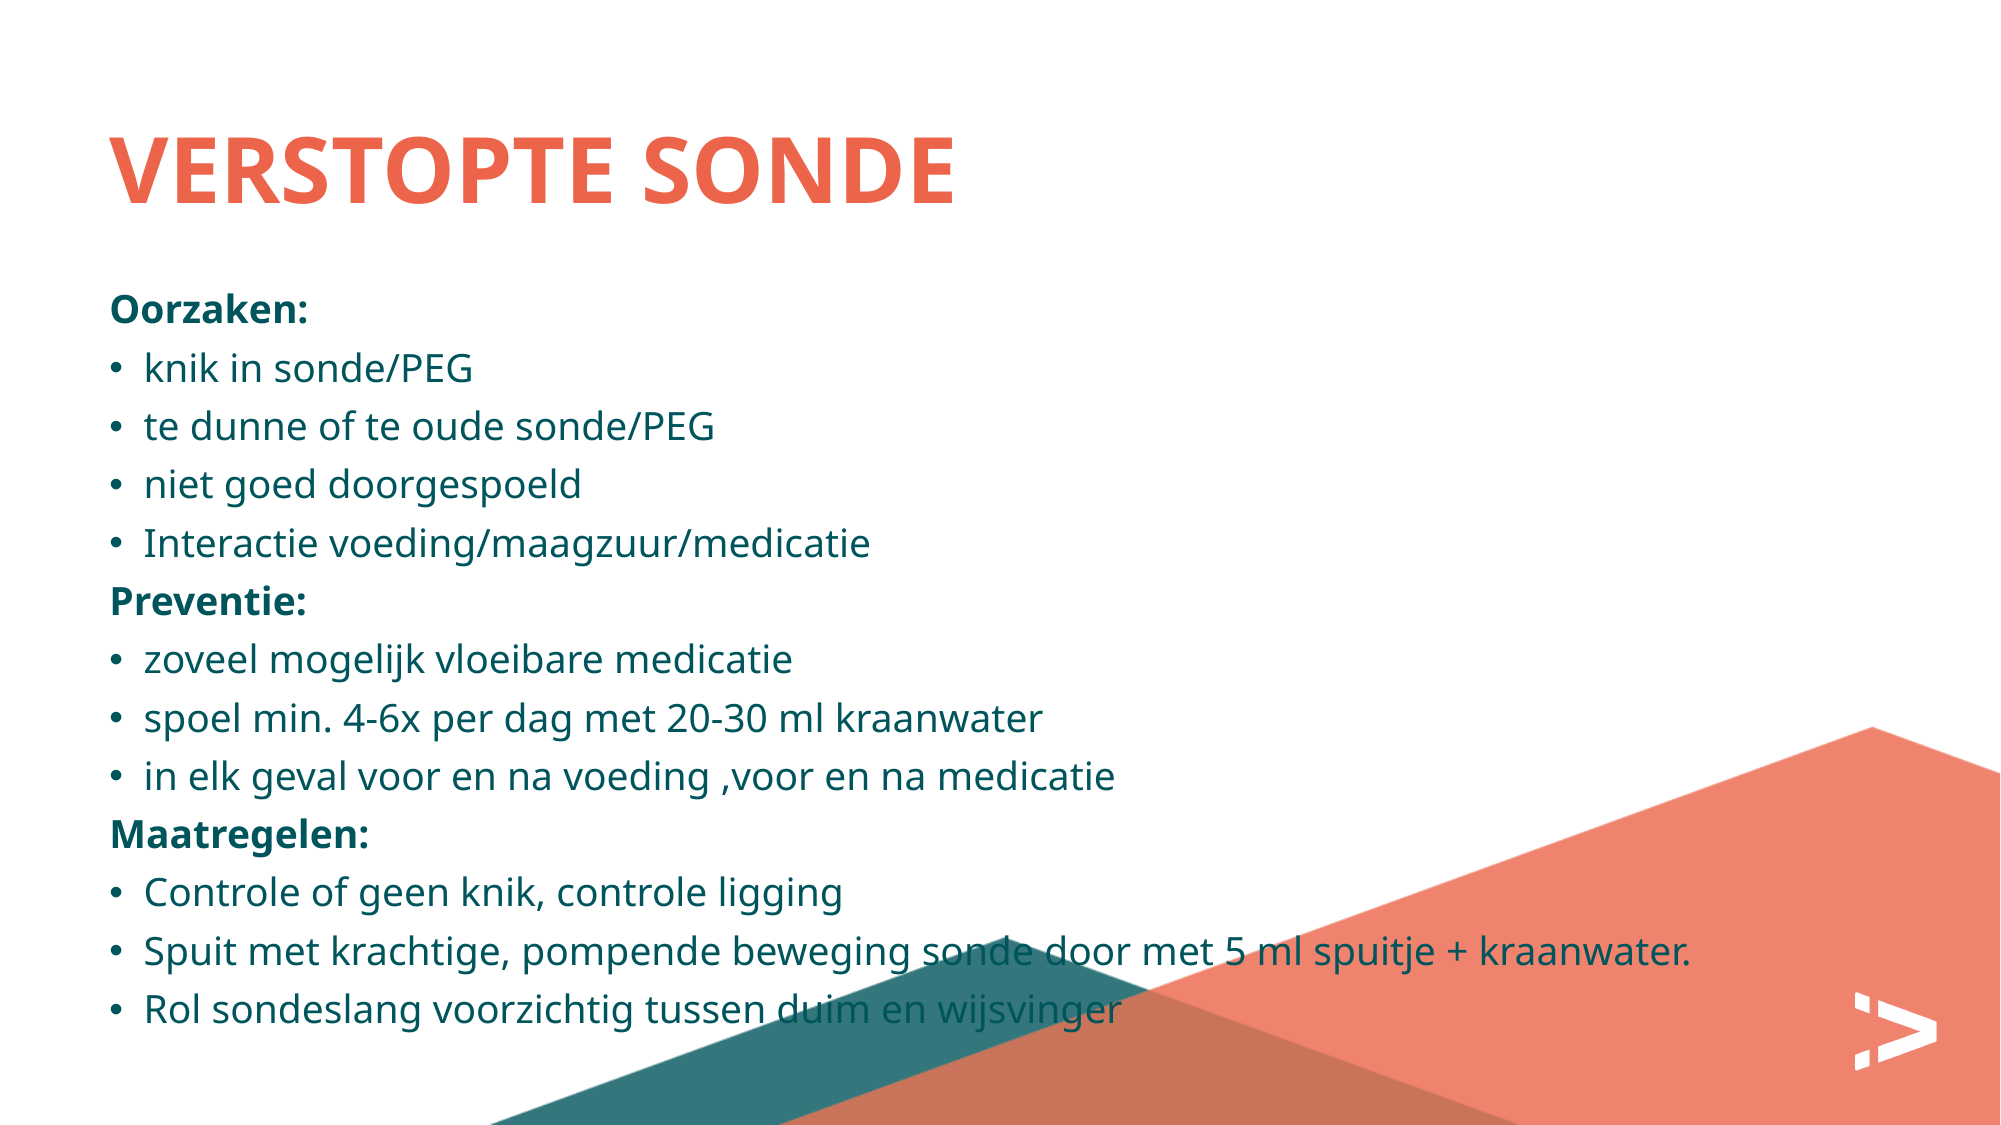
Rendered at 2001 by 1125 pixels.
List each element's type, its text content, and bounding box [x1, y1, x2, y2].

list Oorzaken: knik in sonde/PEG te dunne of te oude sonde/PEG niet goed doorgespoeld Interactie voeding/maagzuur/medicatie Preventie: zoveel mogelijk vloeibare medicatie spoel min. 4-6x per dag met 20-30 ml kraanwater in elk geval voor en na voeding ,voor en na medicatie Maatregelen: Controle of geen knik, controle ligging Spuit met krachtige, pompende beweging sonde door met 5 ml spuitje + kraanwater. Rol sondeslang voorzichtig tussen duim en wijsvinger [94, 282, 1820, 1049]
title Verstopte sonde [94, 65, 1820, 282]
picture [0, 0, 2001, 1125]
